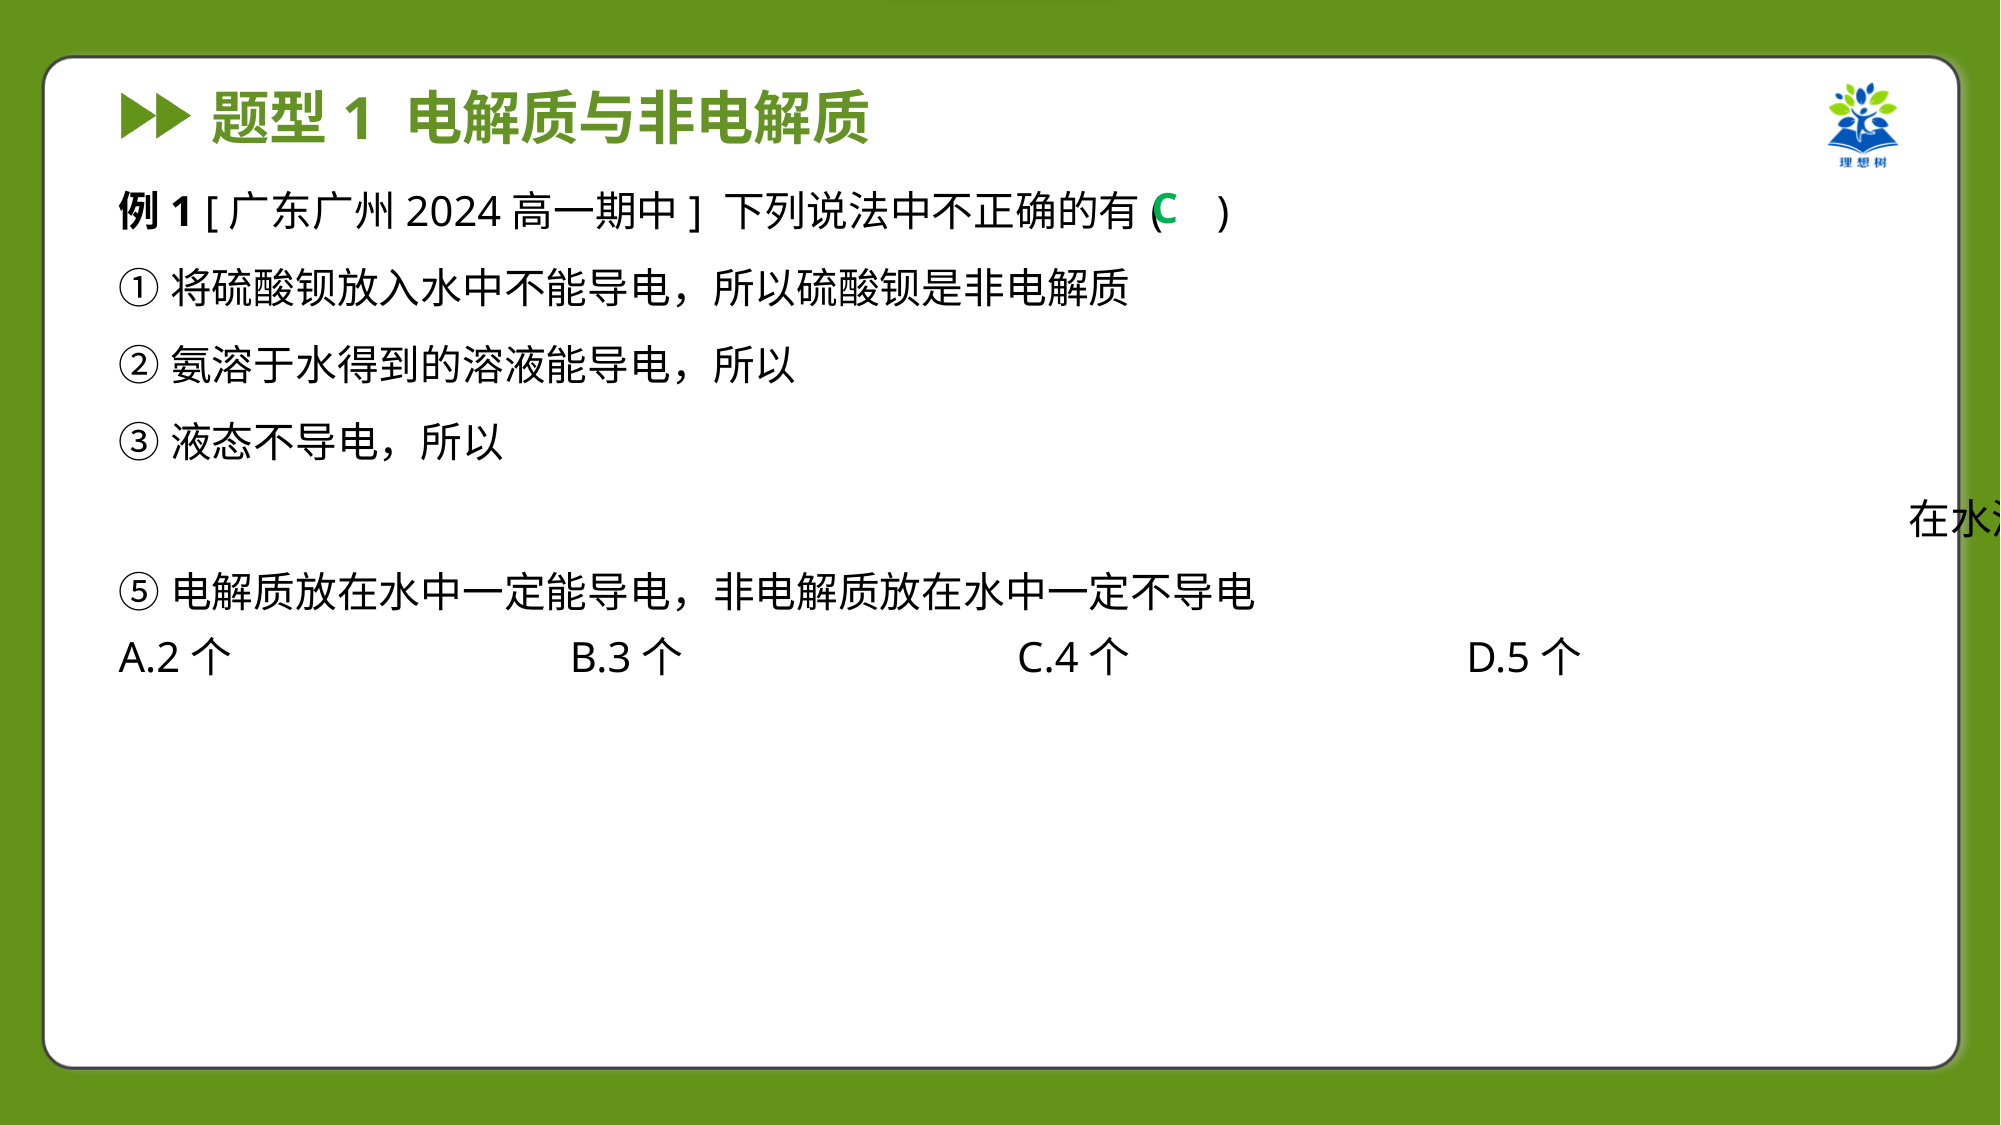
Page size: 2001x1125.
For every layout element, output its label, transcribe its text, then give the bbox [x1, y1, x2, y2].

text_box A.2个 B.3个 C.4个 D.5个 [118, 610, 1883, 674]
text_box C [1135, 159, 1194, 225]
picture [0, 0, 2000, 1125]
